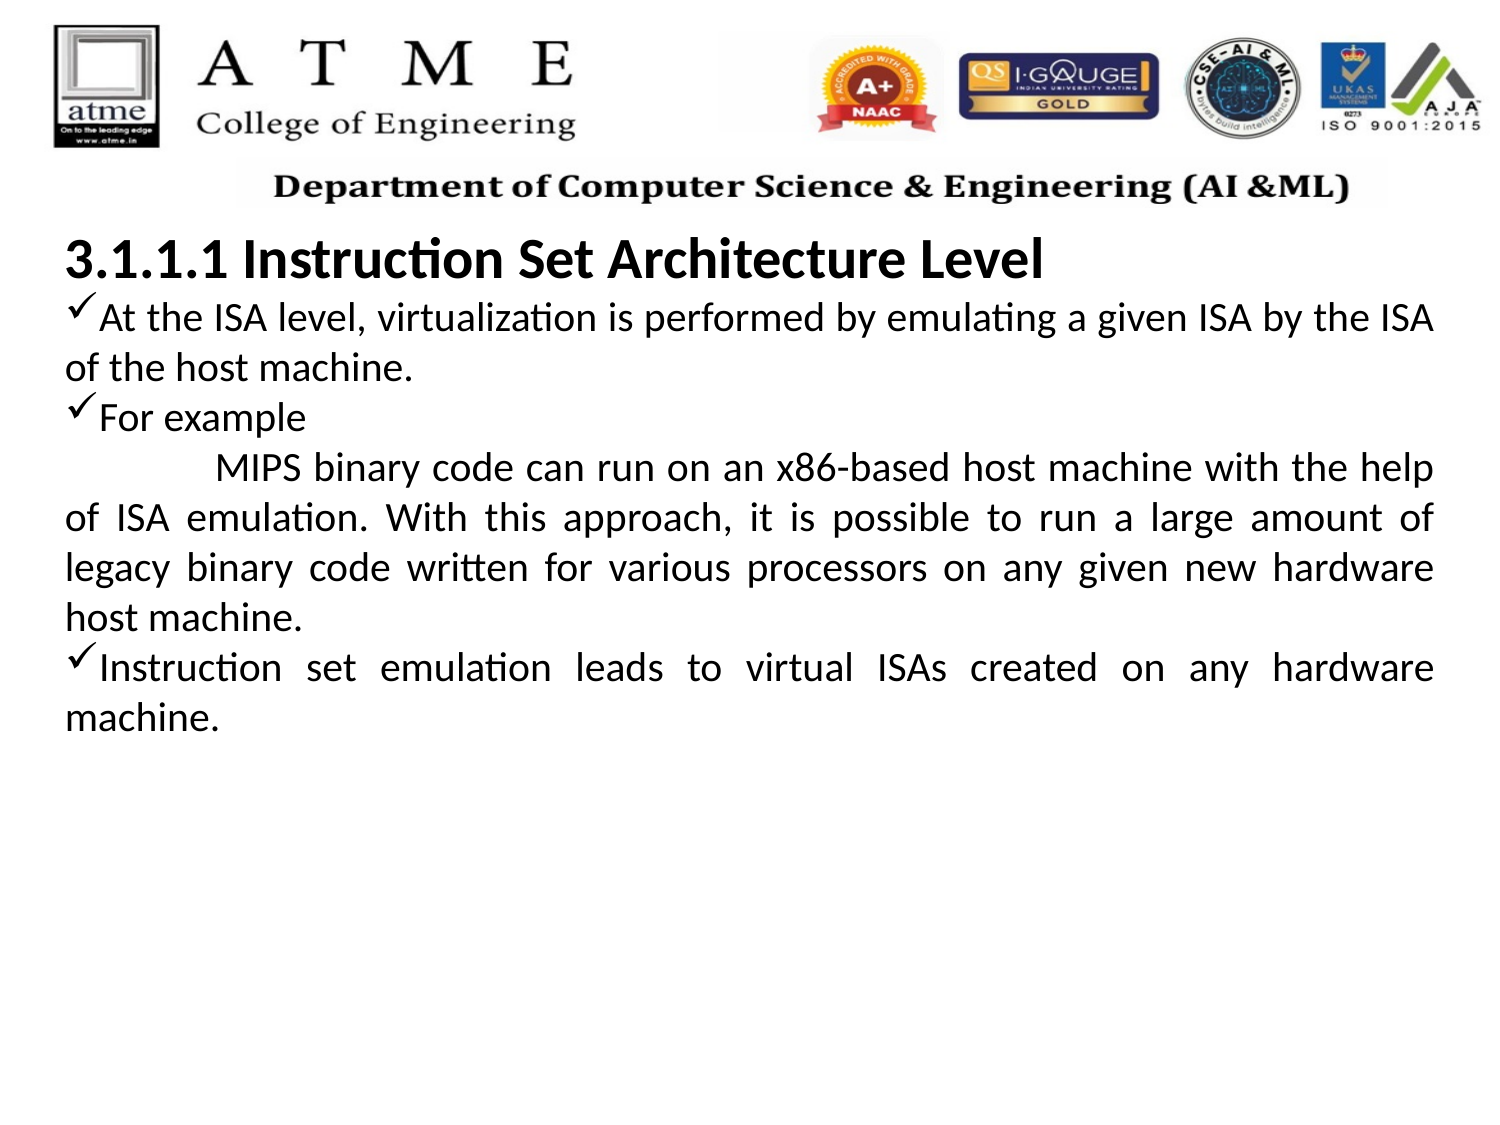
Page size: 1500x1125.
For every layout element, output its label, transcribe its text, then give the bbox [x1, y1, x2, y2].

picture [24, 0, 1500, 226]
text_box 3.1.1.1 Instruction Set Architecture Level At the ISA level, virtualization is performed by emulating a given ISA by the ISA of the host machine. For example MIPS binary code can run on an x86-based host machine with the help of ISA emulation. With this approach, it is possible to run a large amount of legacy binary code written for various processors on any given new hardware host machine. Instruction set emulation leads to virtual ISAs created on any hardware machine. [50, 234, 1450, 838]
